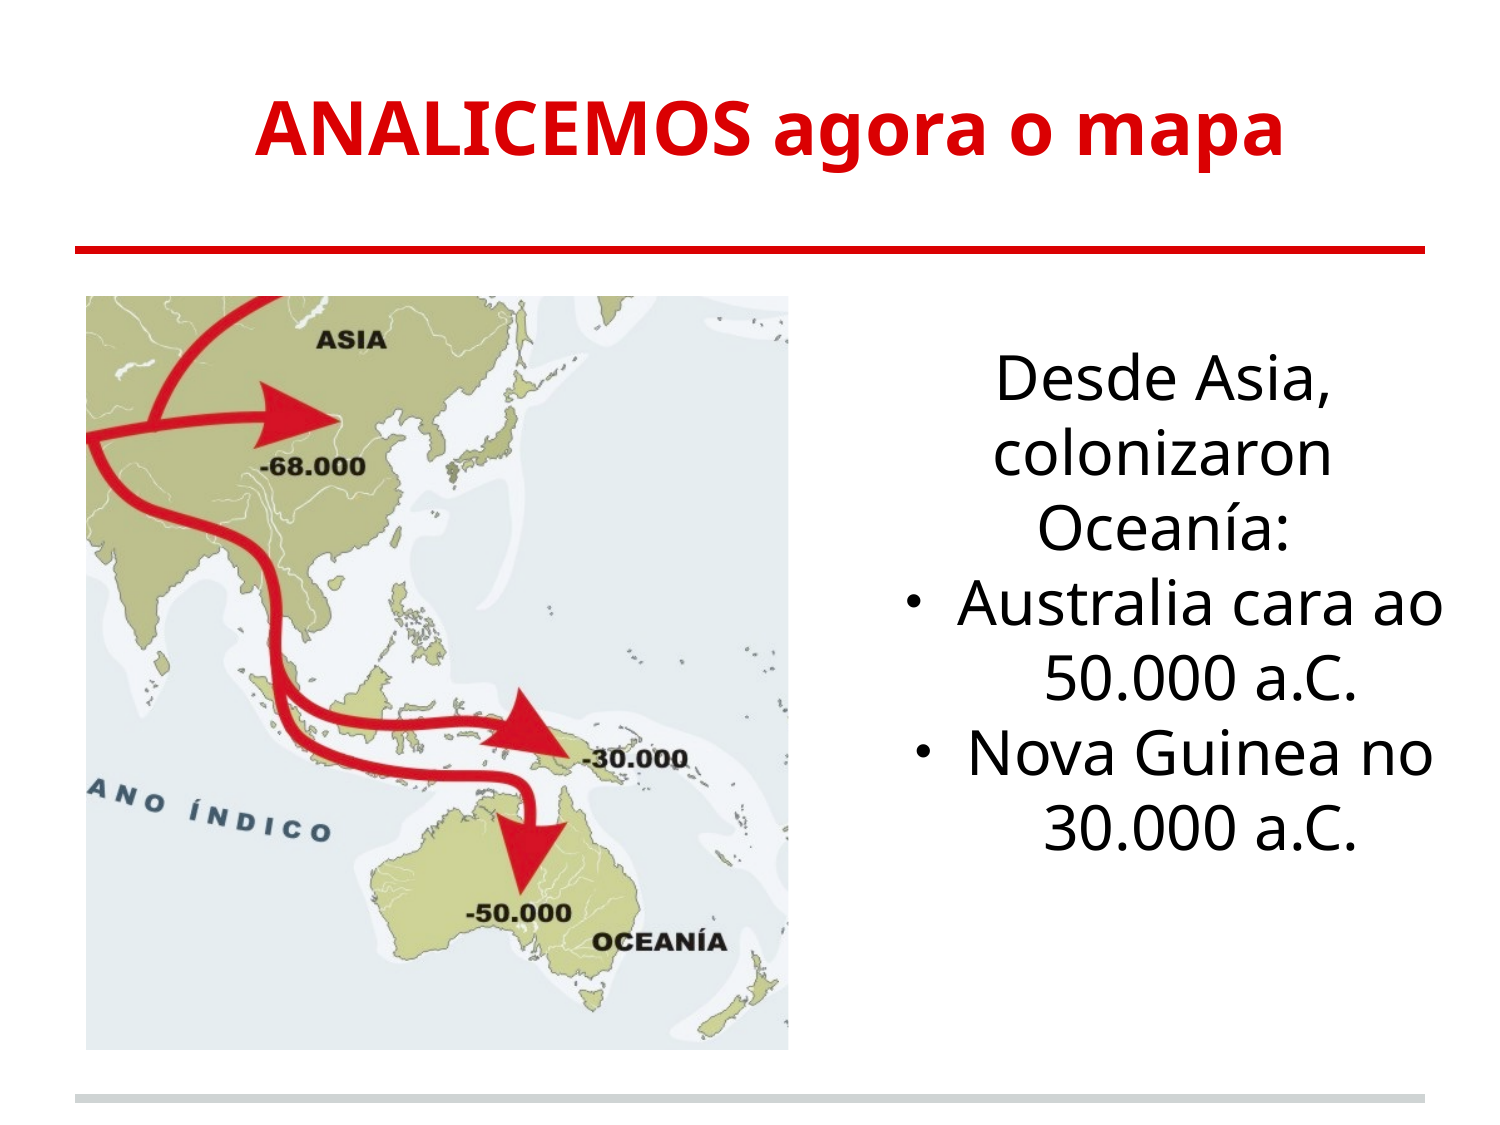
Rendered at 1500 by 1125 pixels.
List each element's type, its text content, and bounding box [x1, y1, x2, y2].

text_box Desde Asia, colonizaron Oceanía: Australia cara ao 50.000 a.C. Nova Guinea no 30.000 a.C. [856, 323, 1472, 978]
title ANALICEMOS agora o mapa [0, 46, 1500, 186]
text_box [86, 296, 789, 1050]
